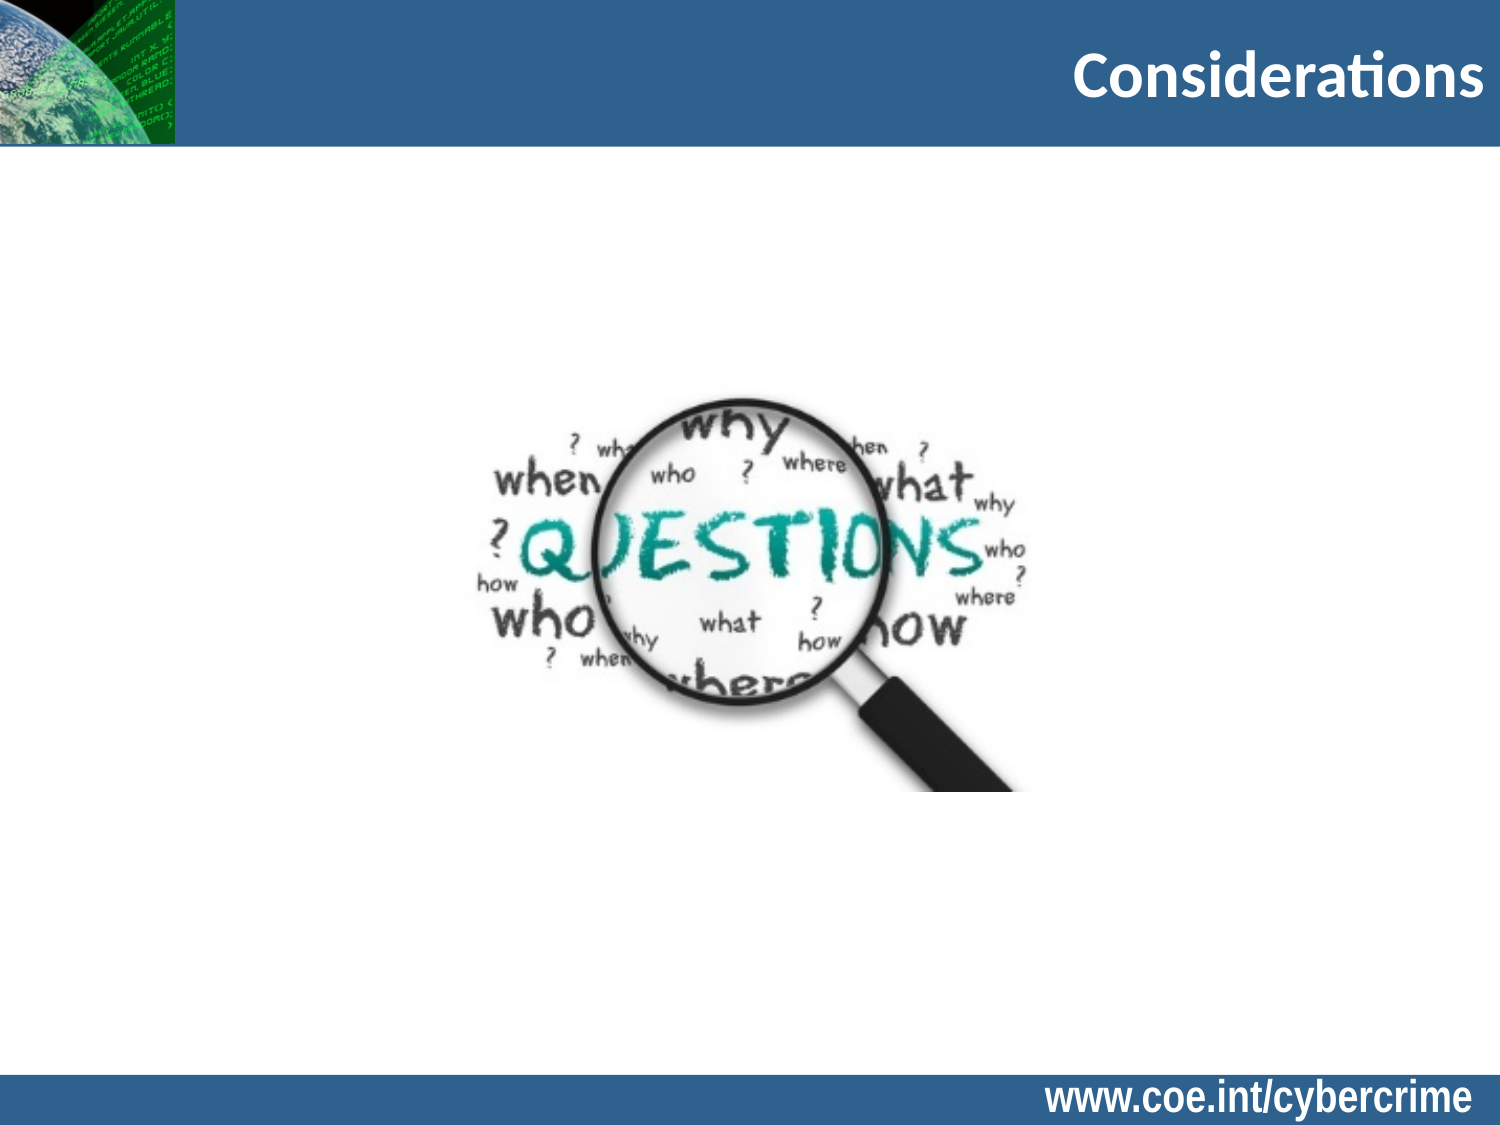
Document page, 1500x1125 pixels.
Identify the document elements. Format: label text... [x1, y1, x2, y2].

text_box [0, 1073, 1030, 1125]
picture [0, 0, 175, 144]
picture [443, 332, 1057, 793]
text_box www.coe.int/cybercrime [1030, 1059, 1500, 1125]
text_box Considerations [177, 0, 1500, 149]
